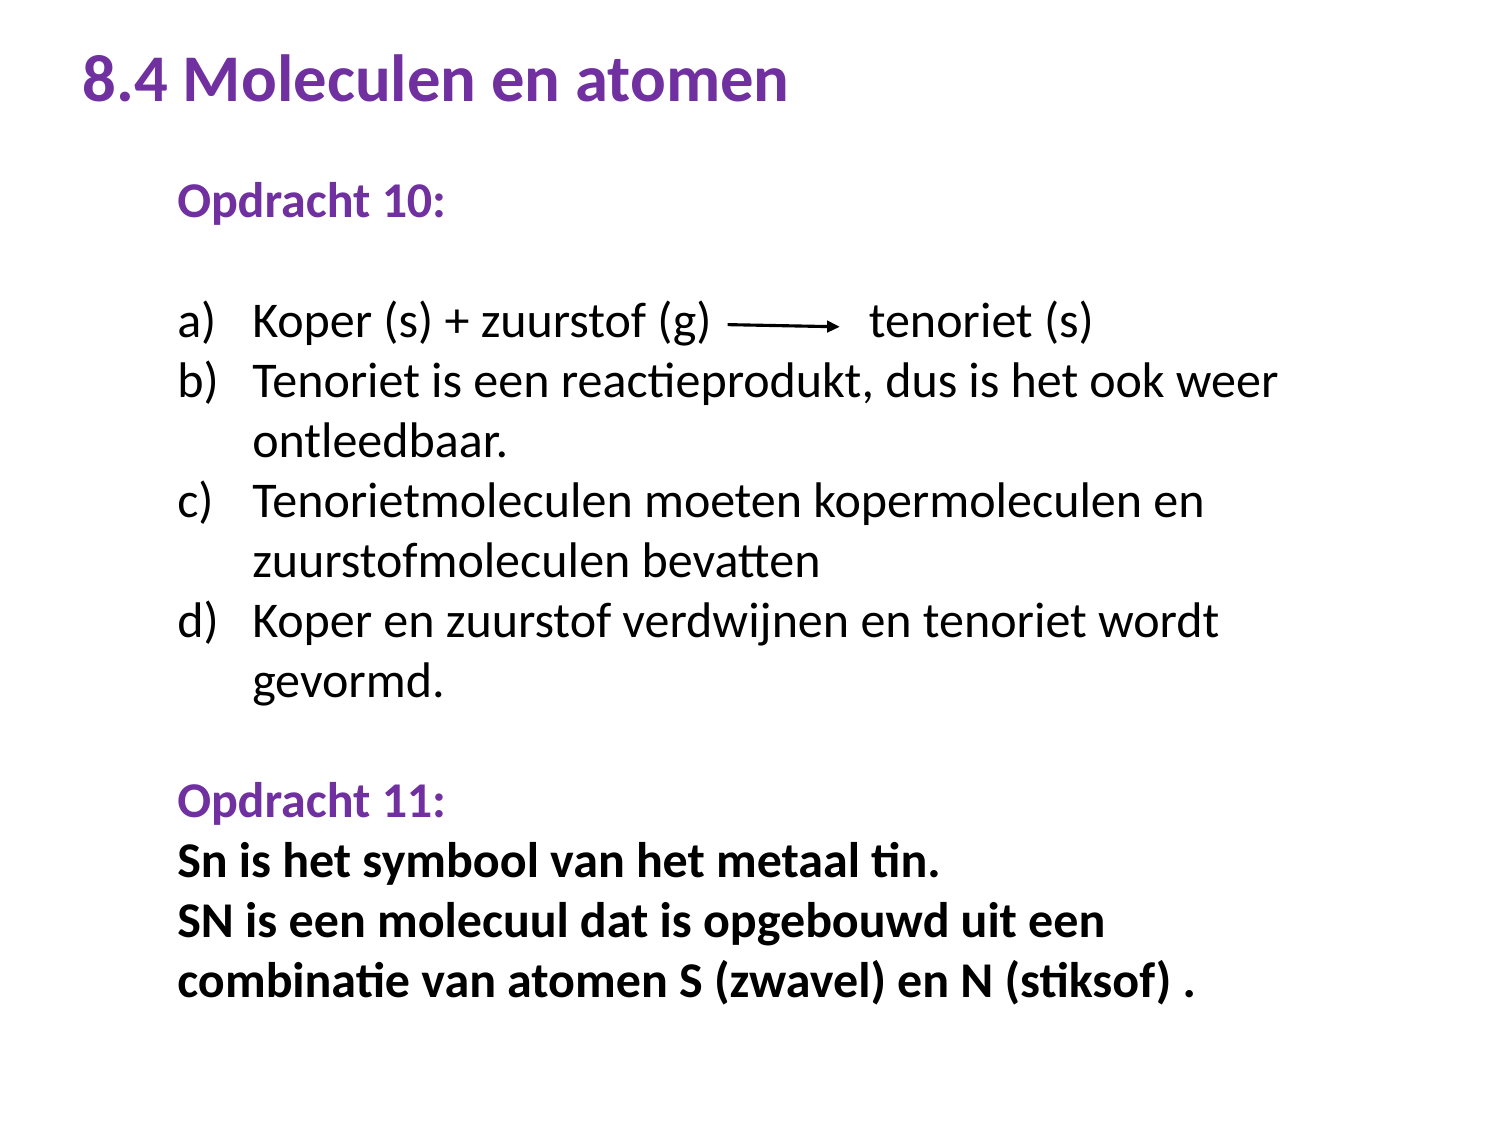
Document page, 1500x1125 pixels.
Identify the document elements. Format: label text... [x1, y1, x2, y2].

title 8.4 Moleculen en atomen [67, 26, 1466, 125]
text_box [727, 324, 840, 328]
text_box Opdracht 10: Koper (s) + zuurstof (g) tenoriet (s) Tenoriet is een reactieprodukt, dus is het ook weer ontleedbaar. Tenorietmoleculen moeten kopermoleculen en zuurstofmoleculen bevatten Koper en zuurstof verdwijnen en tenoriet wordt gevormd. Opdracht 11: Sn is het symbool van het metaal tin. SN is een molecuul dat is opgebouwd uit een combinatie van atomen S (zwavel) en N (stiksof) . [162, 160, 1332, 1016]
